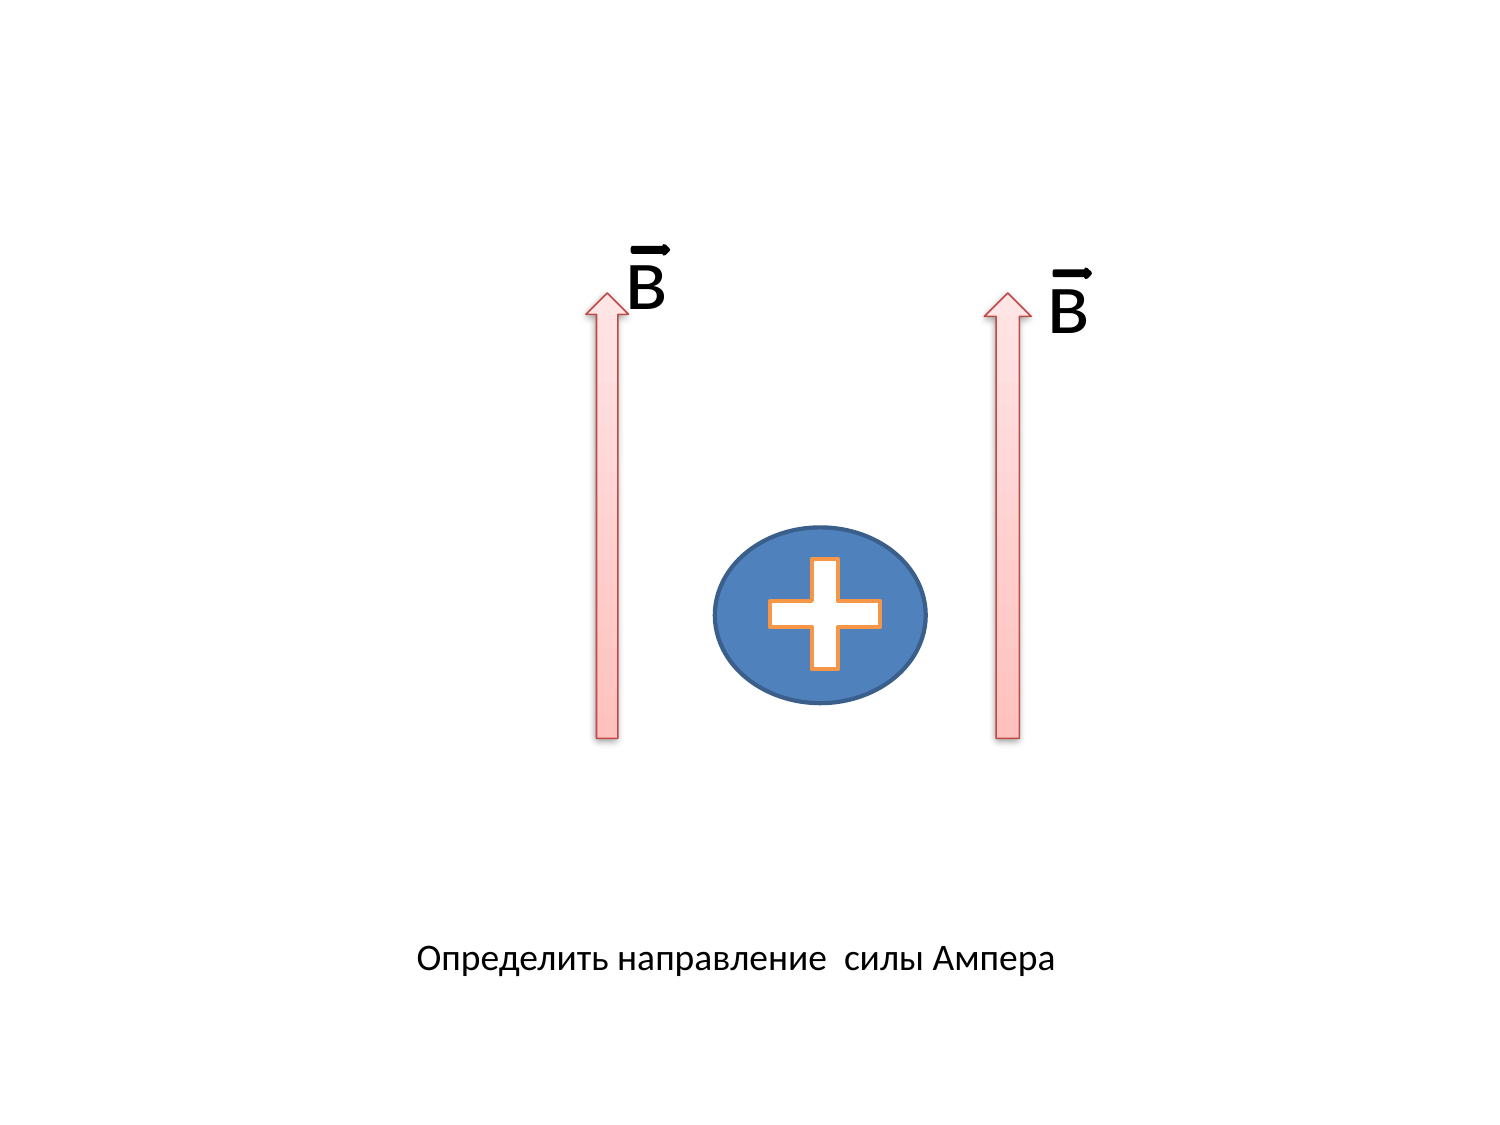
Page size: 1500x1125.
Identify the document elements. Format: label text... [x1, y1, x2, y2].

text_box в [1031, 234, 1106, 359]
text_box [630, 244, 671, 256]
text_box Определить направление силы Ампера [401, 925, 1072, 986]
text_box [585, 292, 619, 740]
text_box [983, 292, 1031, 740]
text_box в [609, 210, 684, 336]
text_box [1052, 267, 1092, 279]
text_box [714, 527, 926, 704]
